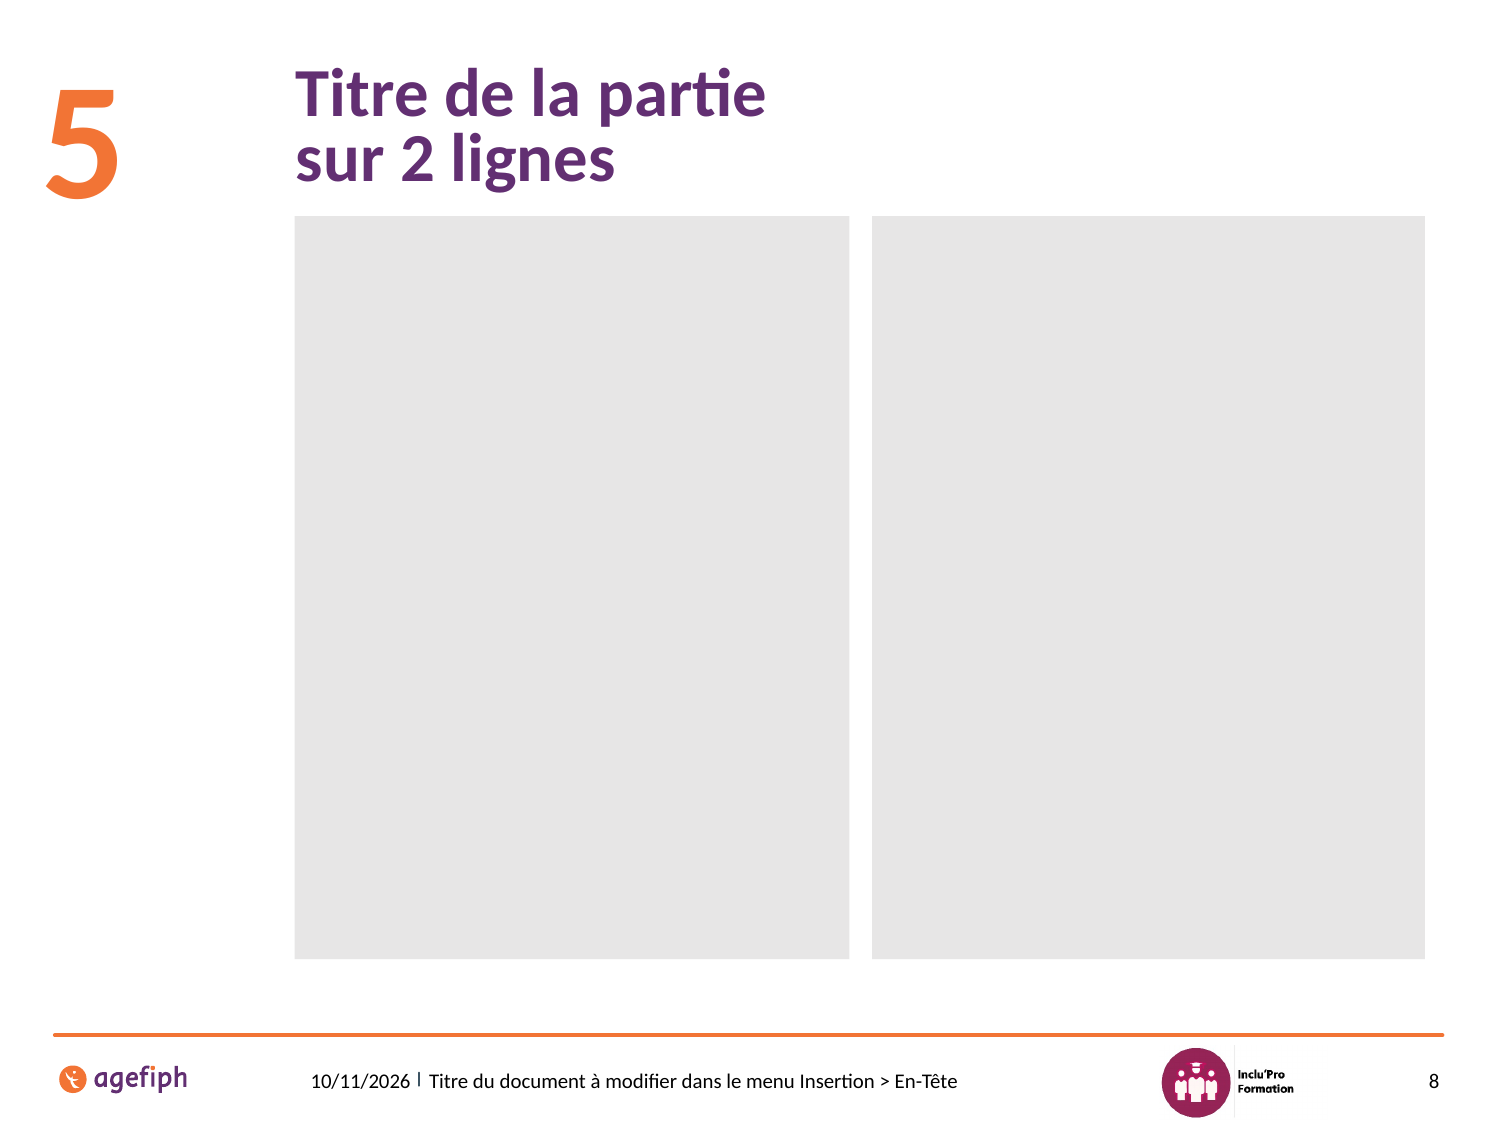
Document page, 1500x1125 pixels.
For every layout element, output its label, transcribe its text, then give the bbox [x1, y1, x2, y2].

picture [1159, 1045, 1328, 1051]
text_box [871, 215, 1426, 960]
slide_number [254, 1051, 414, 1111]
picture [1159, 1111, 1328, 1120]
list 5 [41, 43, 249, 201]
footer Titre du document à modifier dans le menu Insertion > En-Tête [414, 1051, 1086, 1111]
text_box [294, 215, 850, 960]
slide_number 8 [1116, 1051, 1455, 1111]
title Titre de la partie sur 2 lignes [280, 71, 1427, 187]
